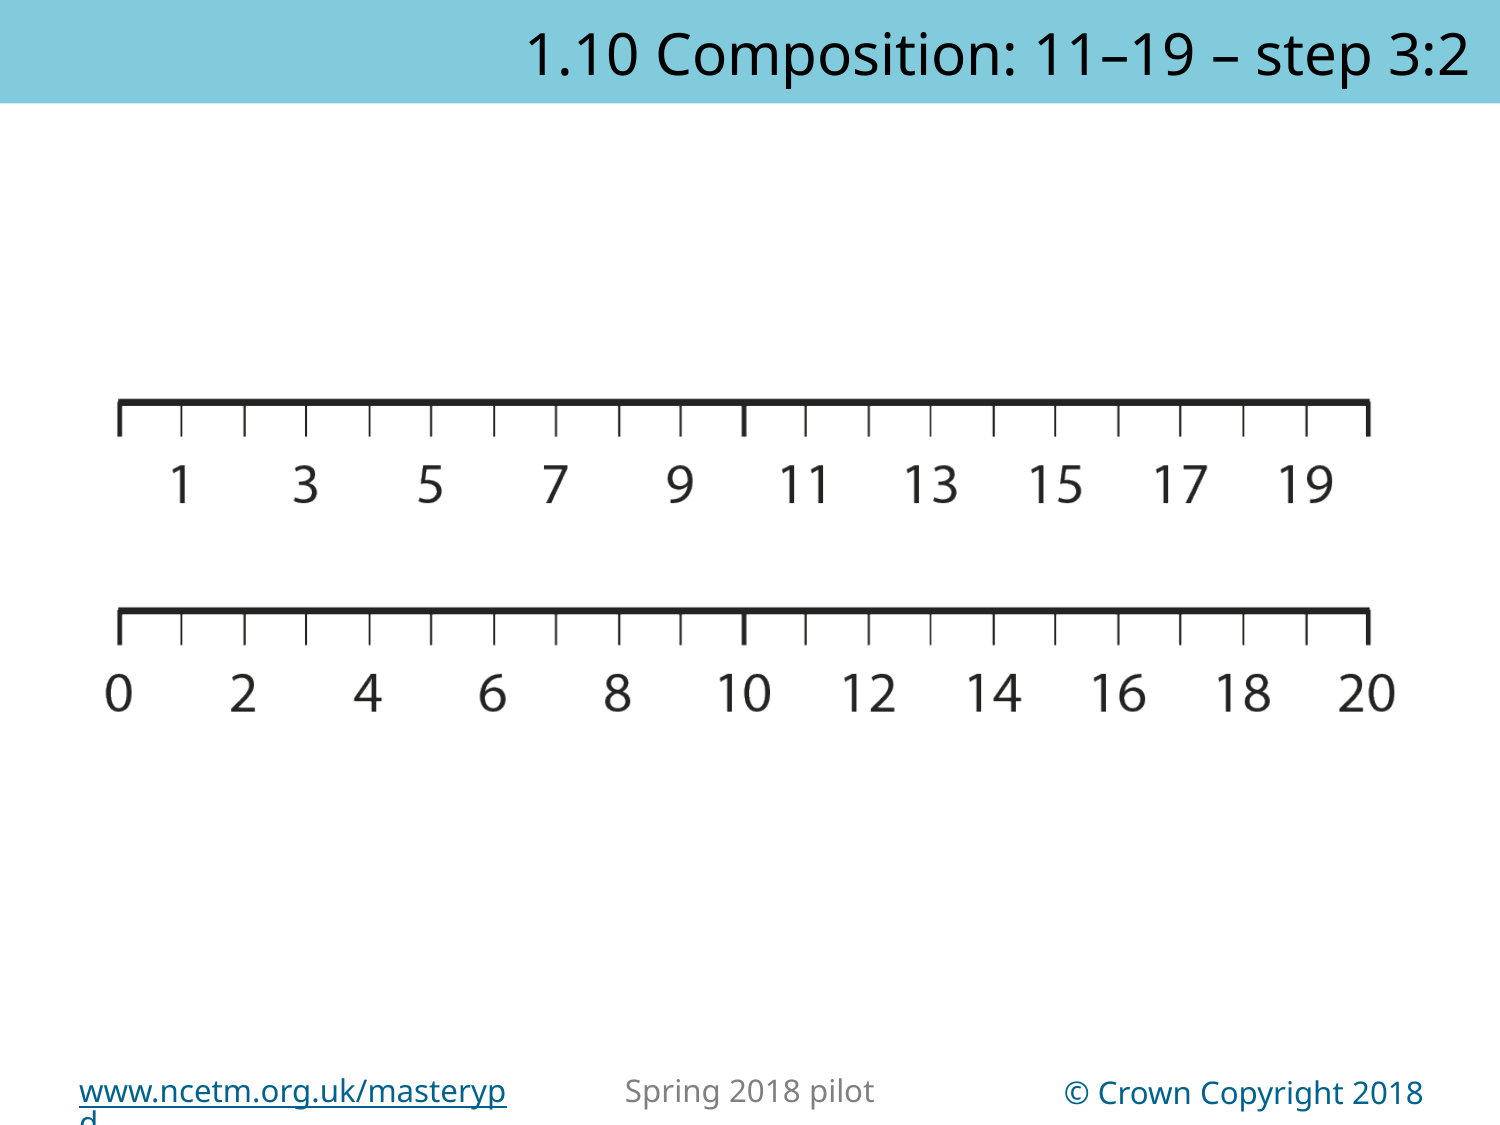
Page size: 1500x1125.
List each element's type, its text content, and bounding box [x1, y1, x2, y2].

list 1.10 Composition: 11–19 – step 3:2 [0, 0, 1500, 104]
picture [103, 398, 1397, 727]
